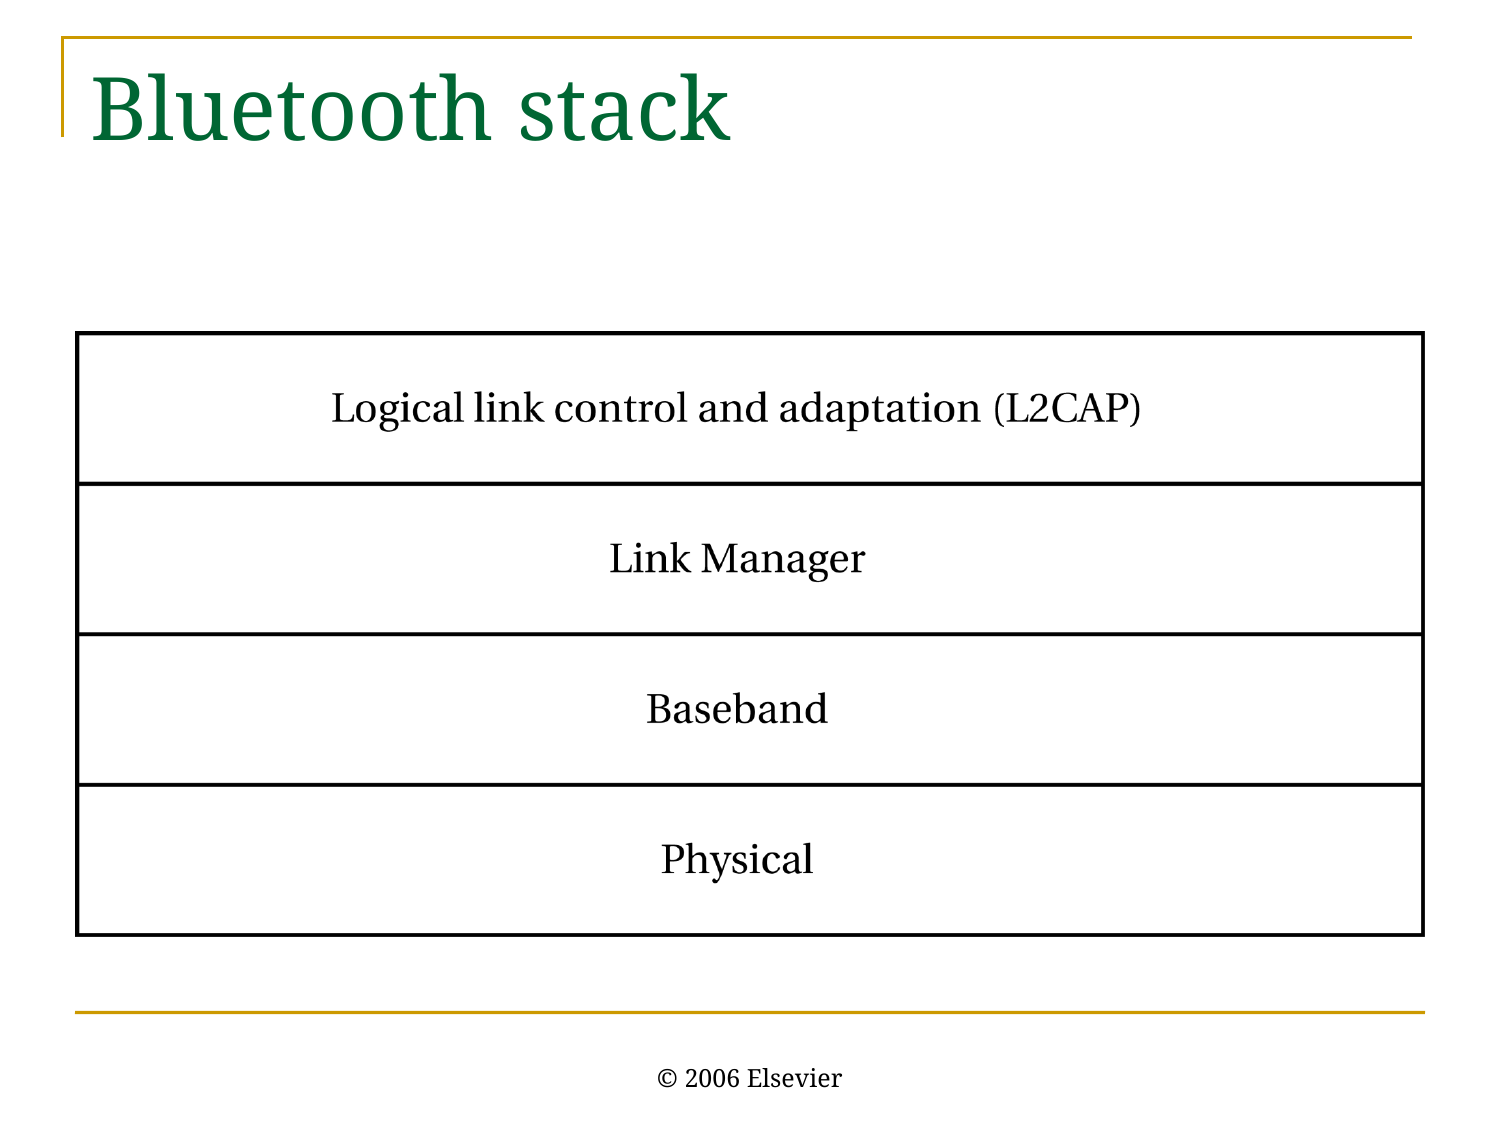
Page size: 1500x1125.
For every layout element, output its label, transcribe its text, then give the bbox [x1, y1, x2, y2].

title Bluetooth stack [75, 45, 1425, 233]
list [74, 330, 1426, 937]
footer © 2006 Elsevier [512, 1025, 988, 1100]
